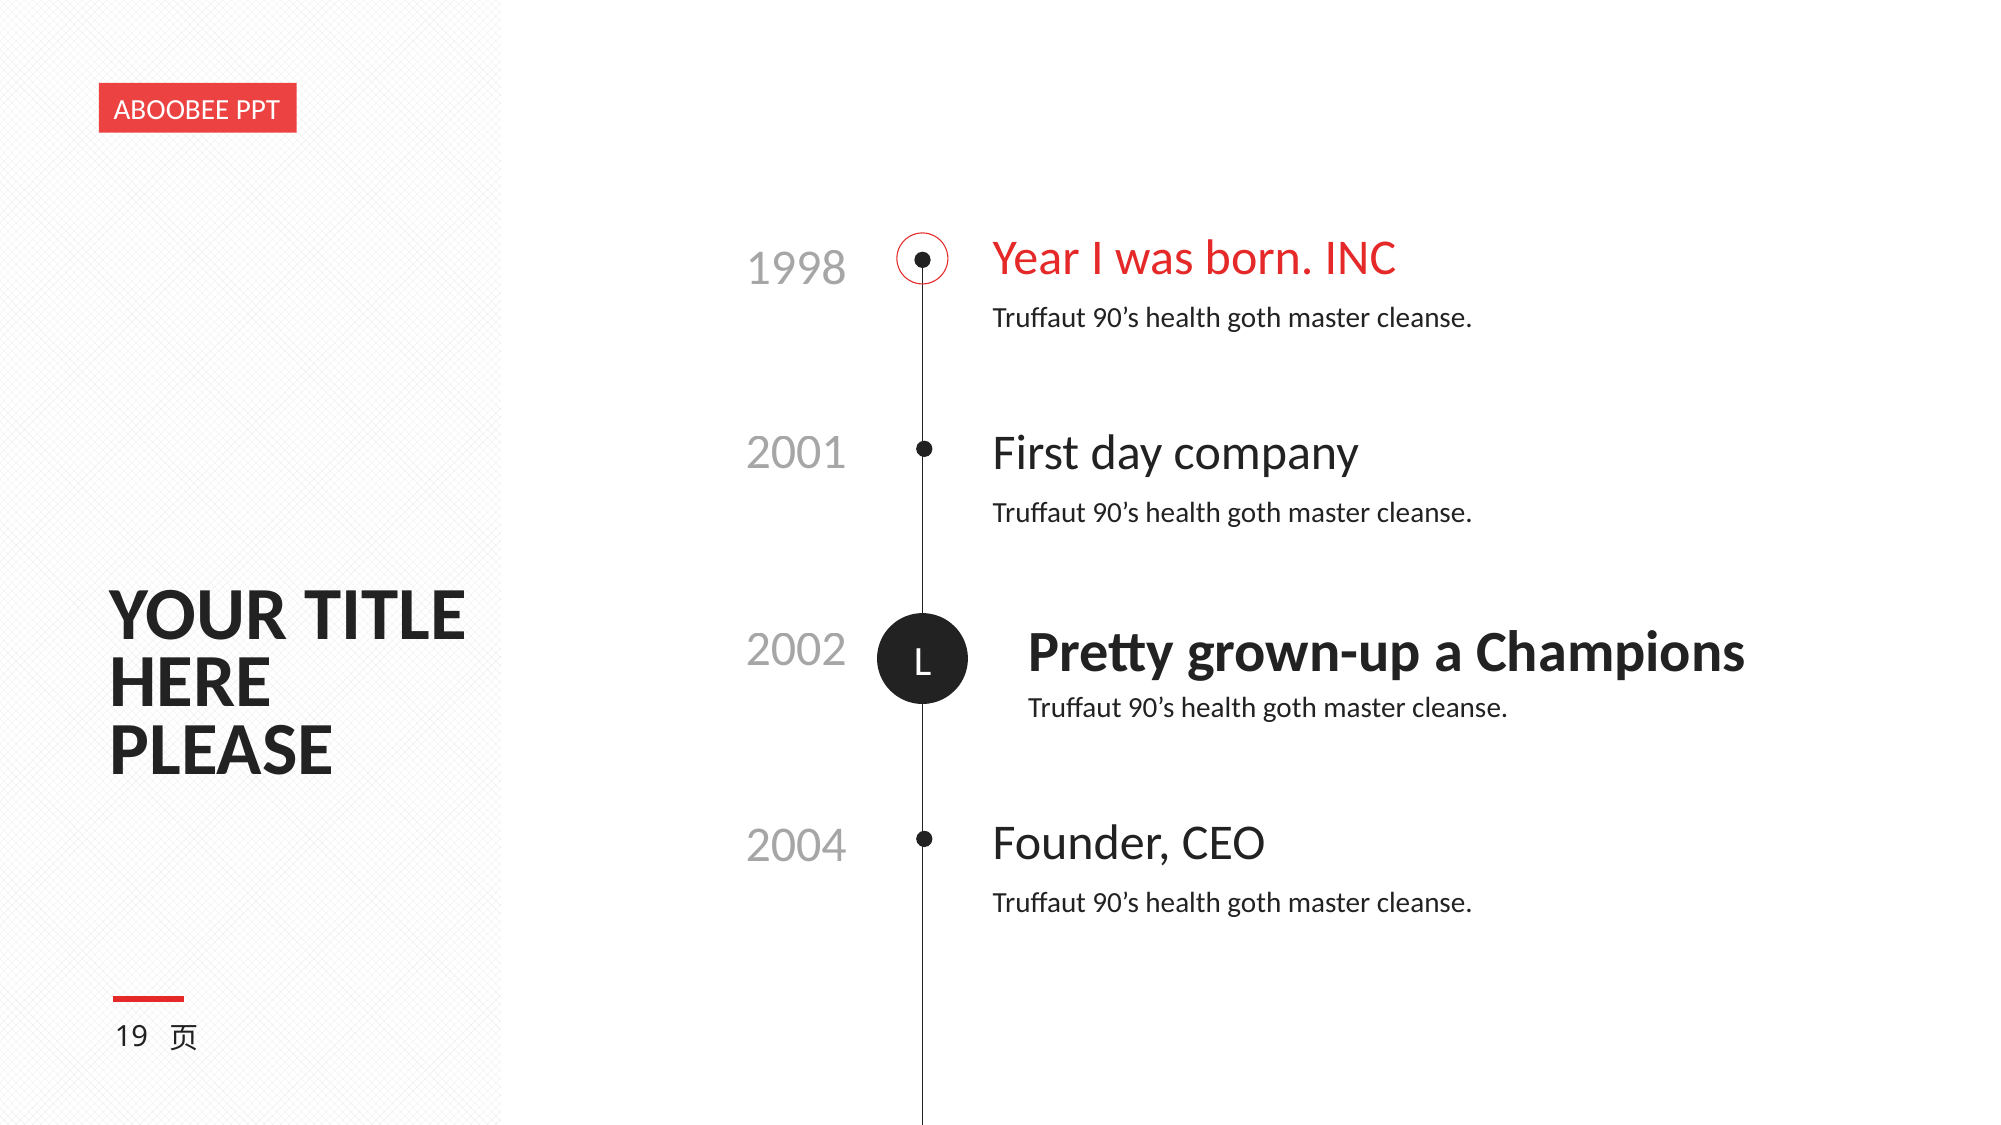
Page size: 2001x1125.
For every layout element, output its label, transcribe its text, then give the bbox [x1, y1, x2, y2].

text_box L [923, 613, 968, 704]
text_box 1998 [660, 234, 862, 295]
title YOUR TITLE HERE PLEASE [94, 578, 499, 951]
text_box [1013, 614, 1918, 739]
text_box [896, 232, 948, 284]
text_box [923, 440, 933, 458]
text_box ABOOBEE PPT [98, 82, 297, 133]
text_box [923, 830, 933, 848]
text_box 2004 [660, 810, 862, 872]
text_box 2002 [660, 615, 862, 676]
text_box [916, 831, 922, 847]
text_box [977, 809, 1882, 935]
text_box [916, 441, 922, 457]
text_box L [877, 613, 922, 704]
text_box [977, 419, 1882, 544]
text_box 2001 [660, 418, 862, 480]
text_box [977, 223, 1882, 349]
